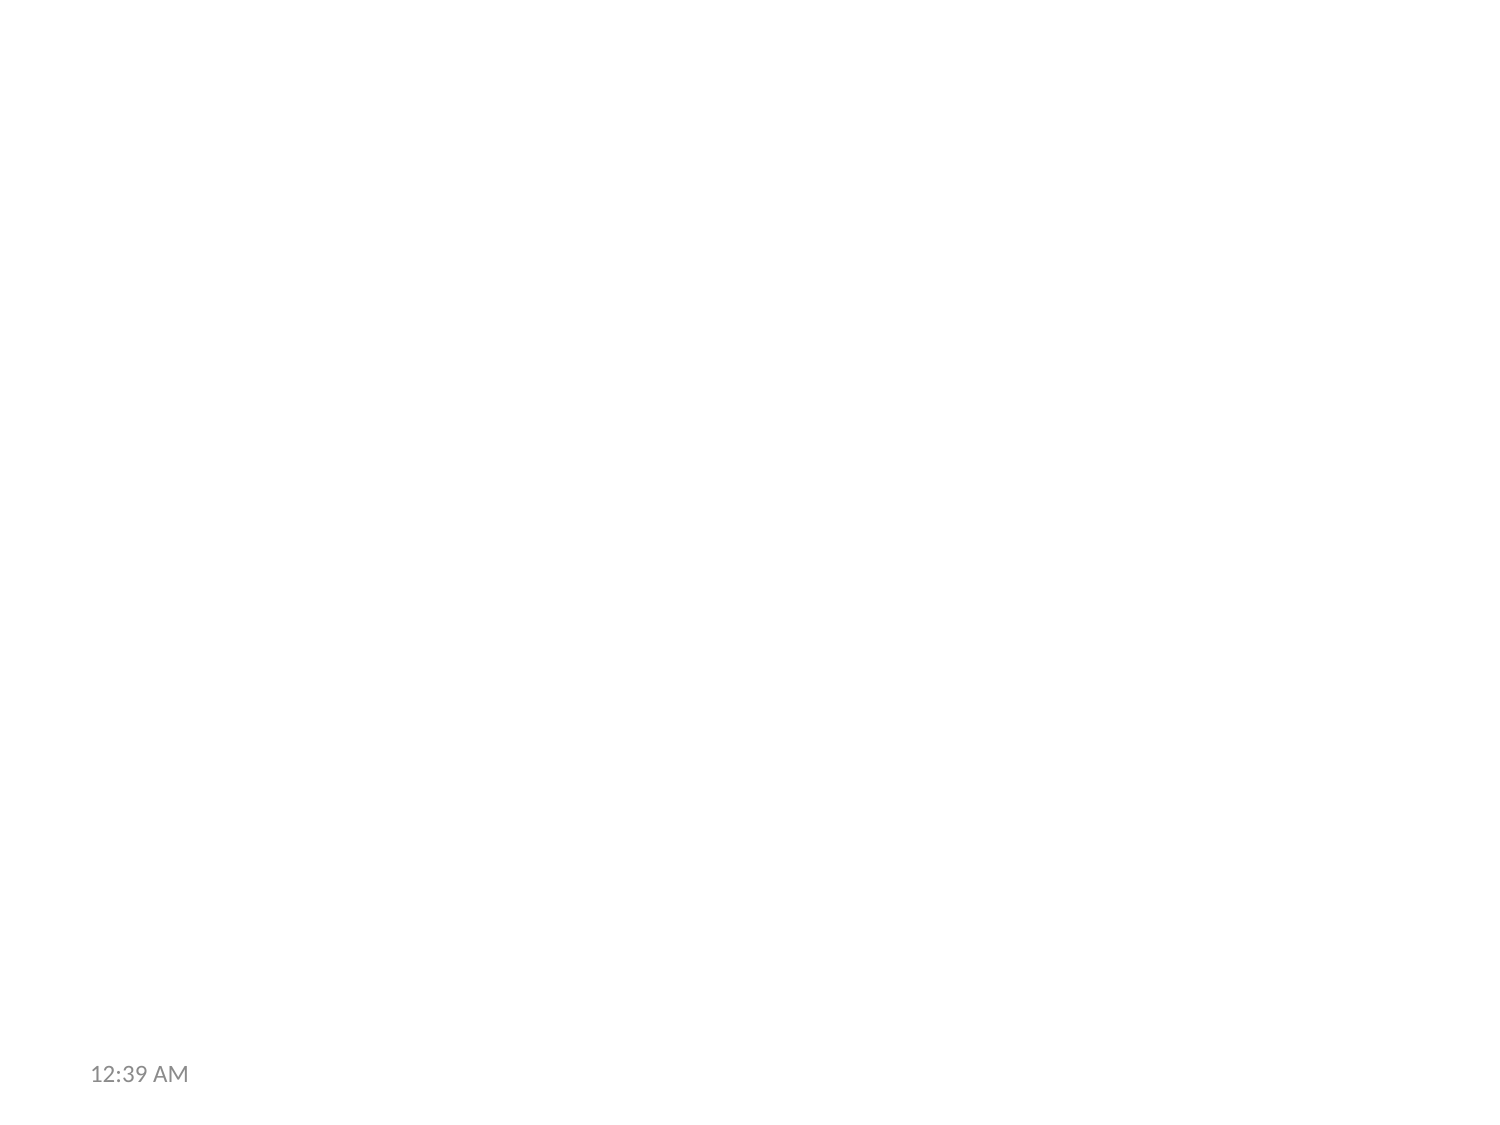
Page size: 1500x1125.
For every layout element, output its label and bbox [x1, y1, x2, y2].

slide_number [75, 1042, 425, 1103]
